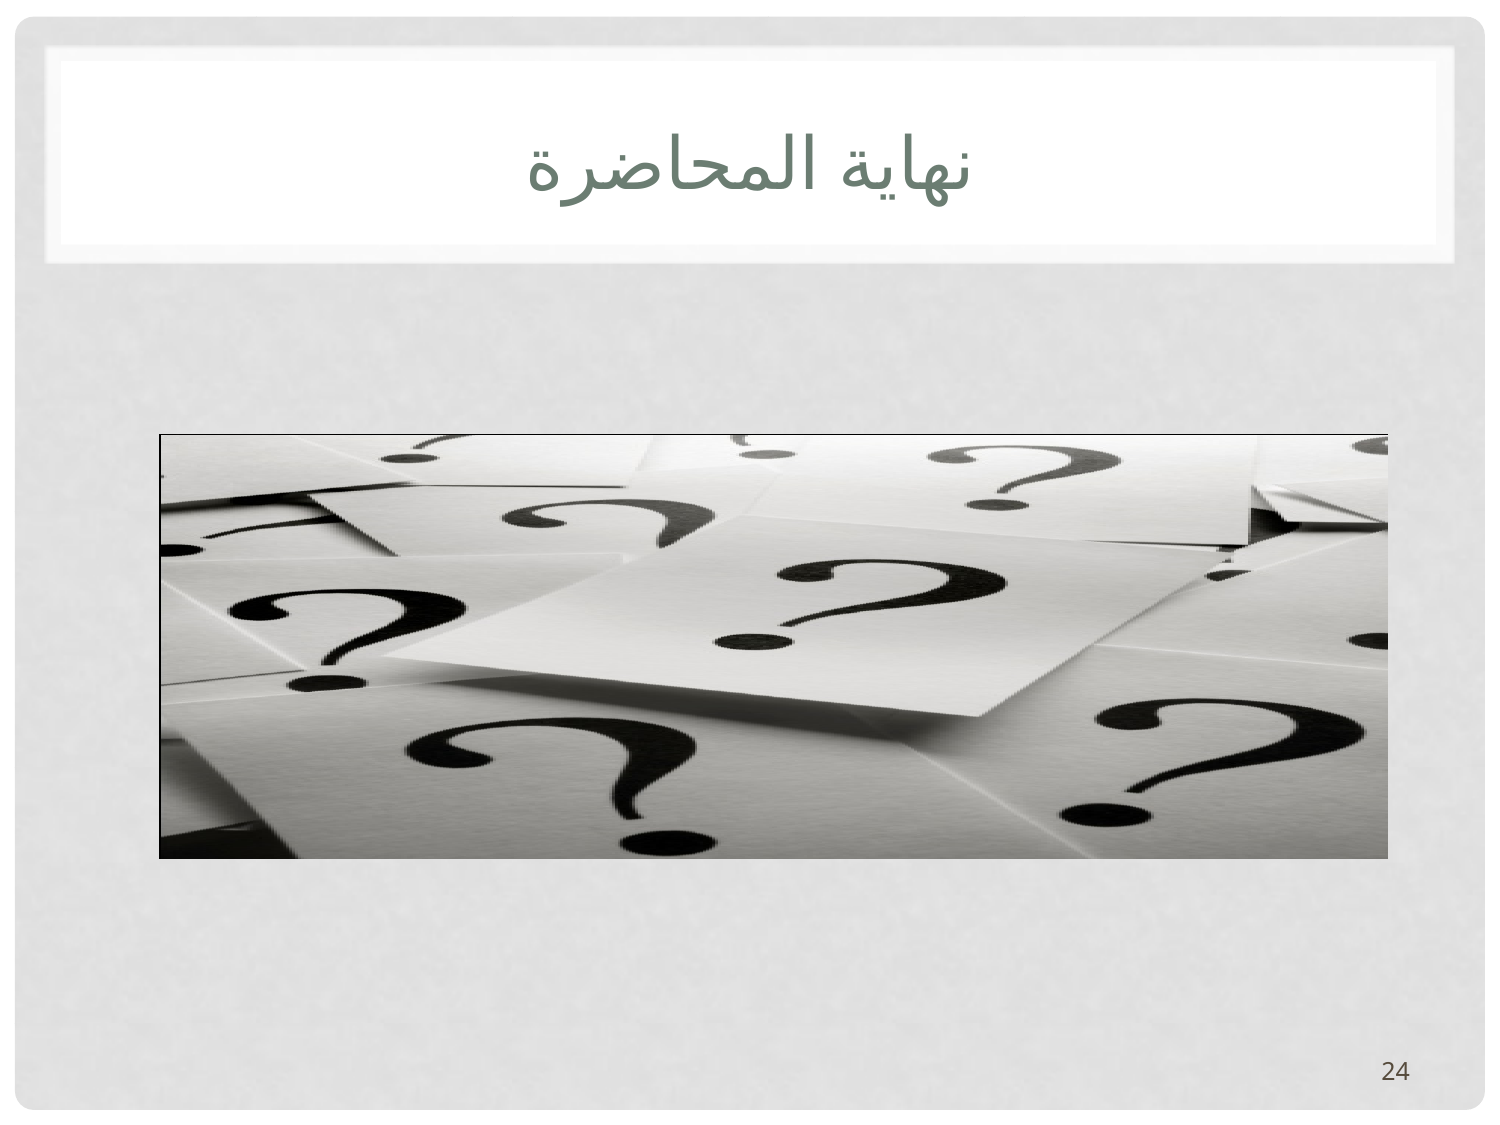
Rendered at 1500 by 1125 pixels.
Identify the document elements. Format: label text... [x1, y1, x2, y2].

slide_number 24 [1074, 1042, 1425, 1103]
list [159, 433, 1389, 859]
title نهاية المحاضرة [75, 66, 1425, 254]
